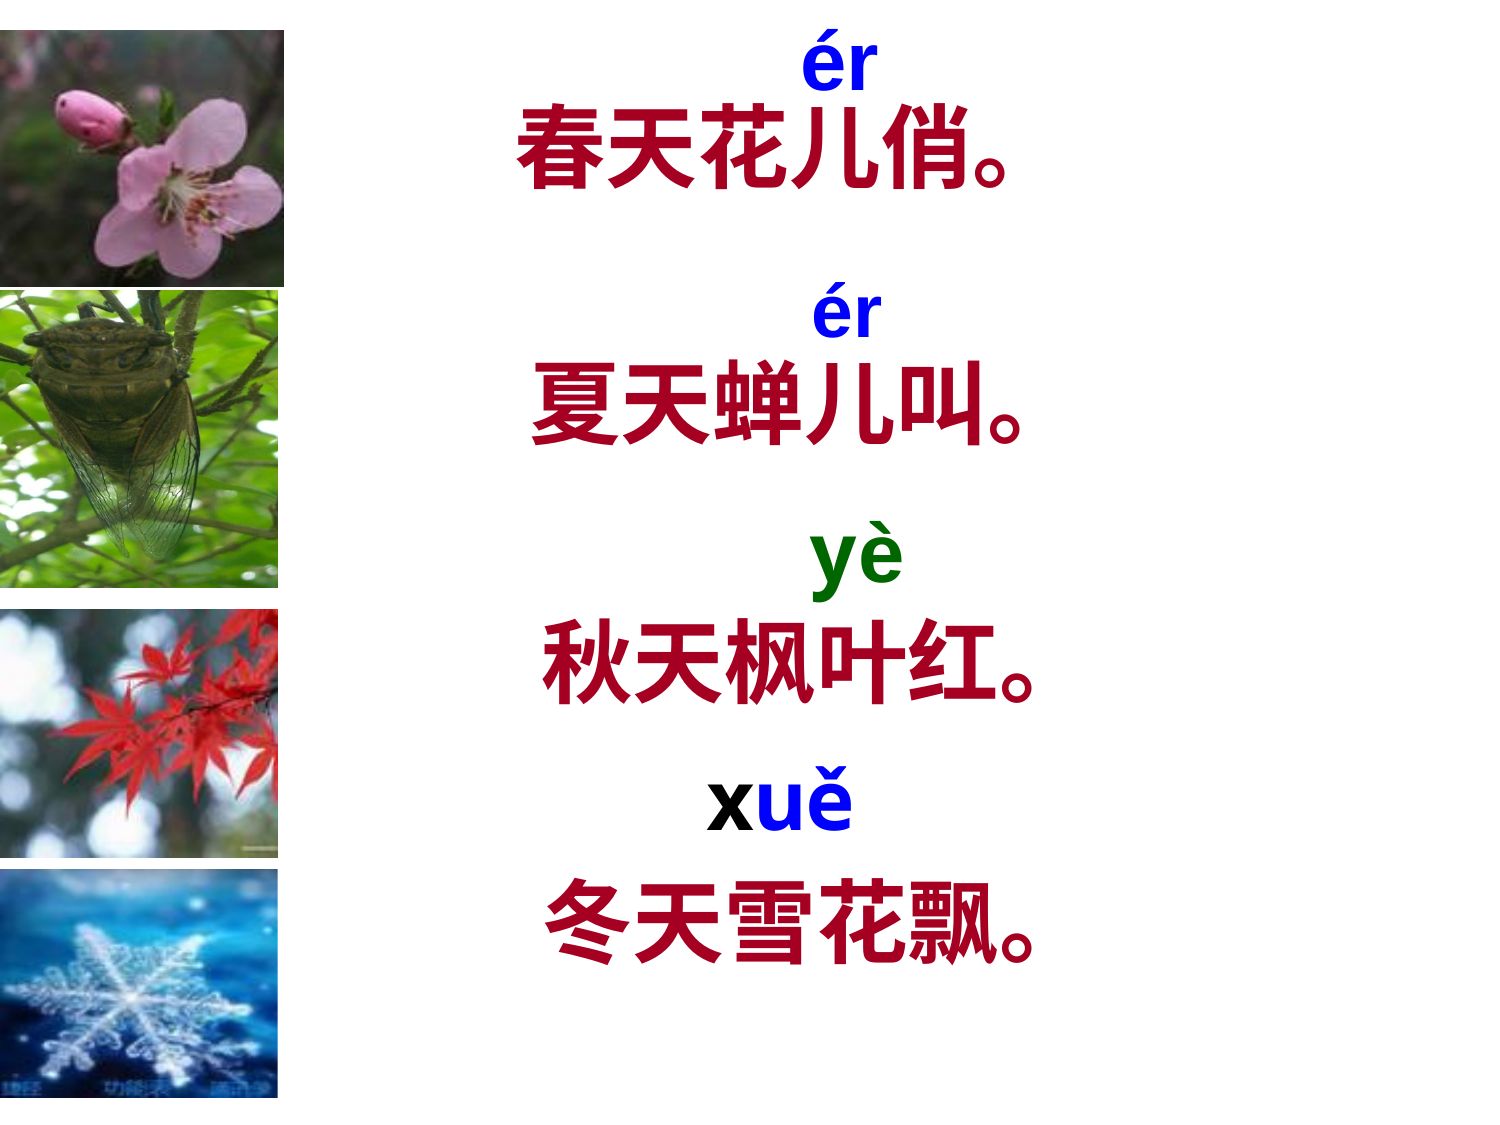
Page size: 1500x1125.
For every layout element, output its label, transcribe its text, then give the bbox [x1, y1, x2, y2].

text_box 冬天雪花飘。 [526, 857, 1107, 983]
picture [0, 609, 278, 858]
text_box ér [797, 255, 898, 361]
picture [0, 869, 278, 1098]
text_box yè [793, 491, 920, 607]
text_box 秋天枫叶红。 [526, 597, 1107, 723]
text_box ér [785, 0, 895, 115]
picture [0, 290, 278, 588]
text_box 春天花儿俏。 [499, 82, 1080, 208]
text_box xuě [691, 739, 871, 855]
text_box 夏天蝉儿叫。 [514, 337, 1095, 463]
picture [0, 30, 284, 287]
